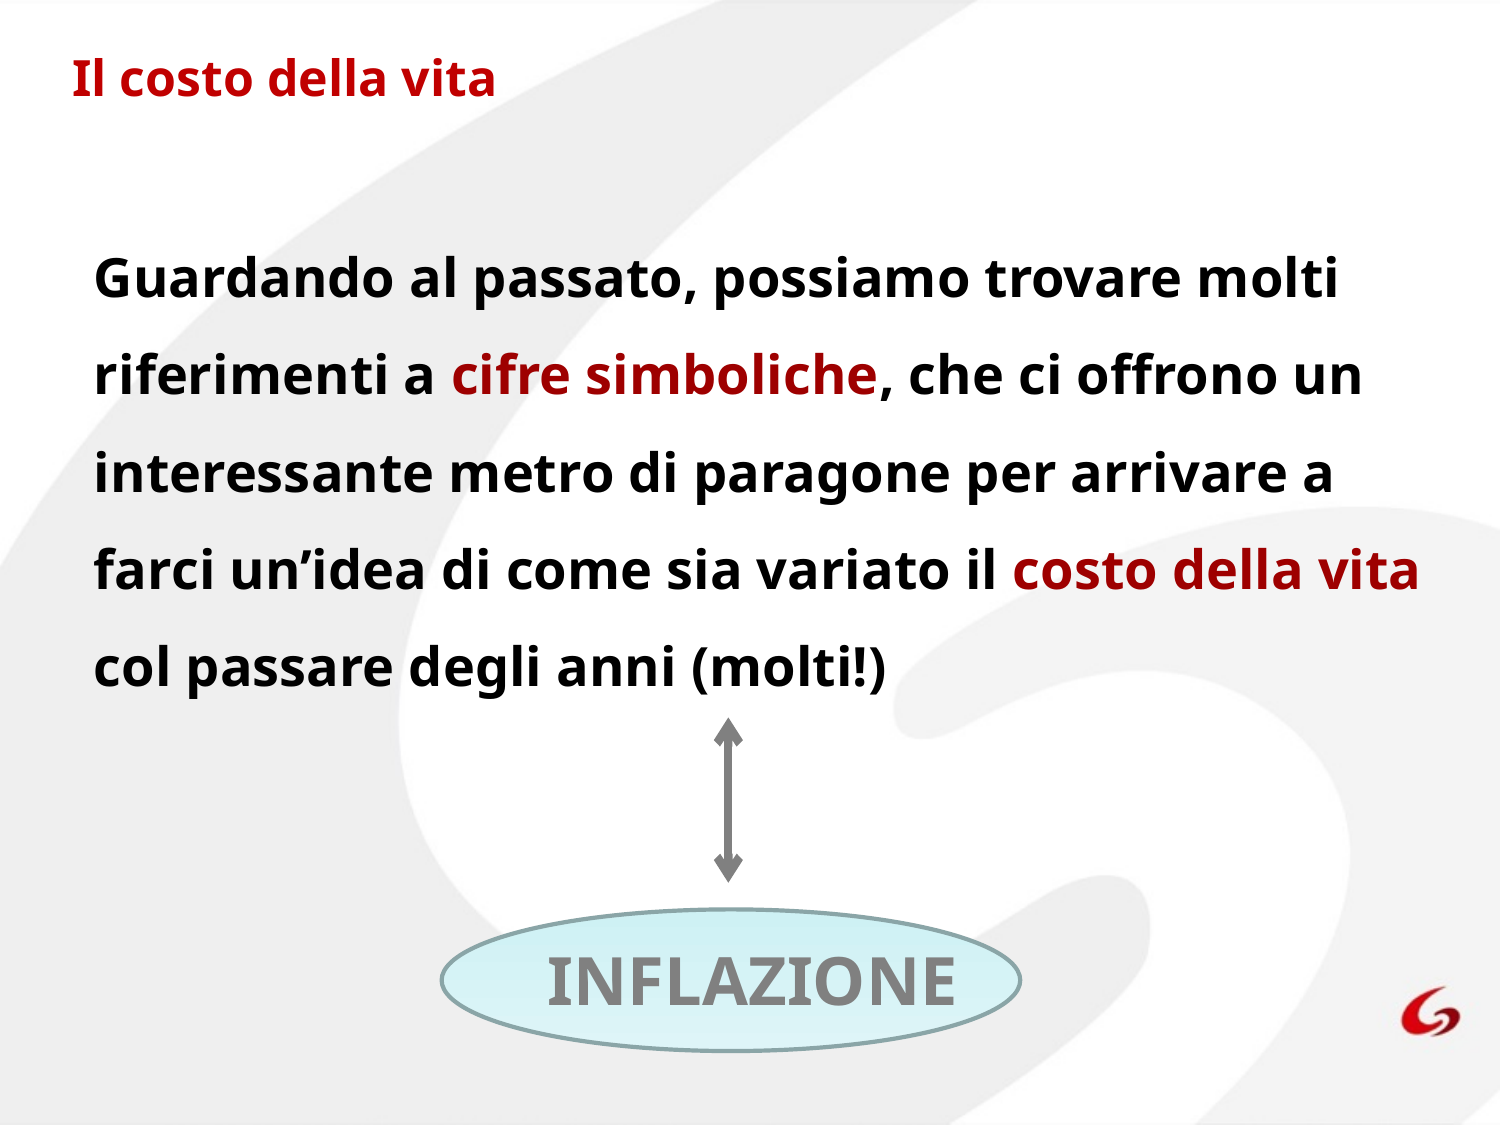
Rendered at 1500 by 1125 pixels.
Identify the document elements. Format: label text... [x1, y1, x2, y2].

text_box Il costo della vita [57, 39, 1346, 114]
picture [0, 0, 1500, 1125]
text_box [502, 1026, 959, 1054]
text_box [518, 907, 944, 930]
text_box INFLAZIONE [375, 930, 1131, 1026]
text_box Guardando al passato, possiamo trovare molti riferimenti a cifre simboliche, che ci offrono un interessante metro di paragone per arrivare a farci un’idea di come sia variato il costo della vita col passare degli anni (molti!) [79, 203, 1442, 706]
